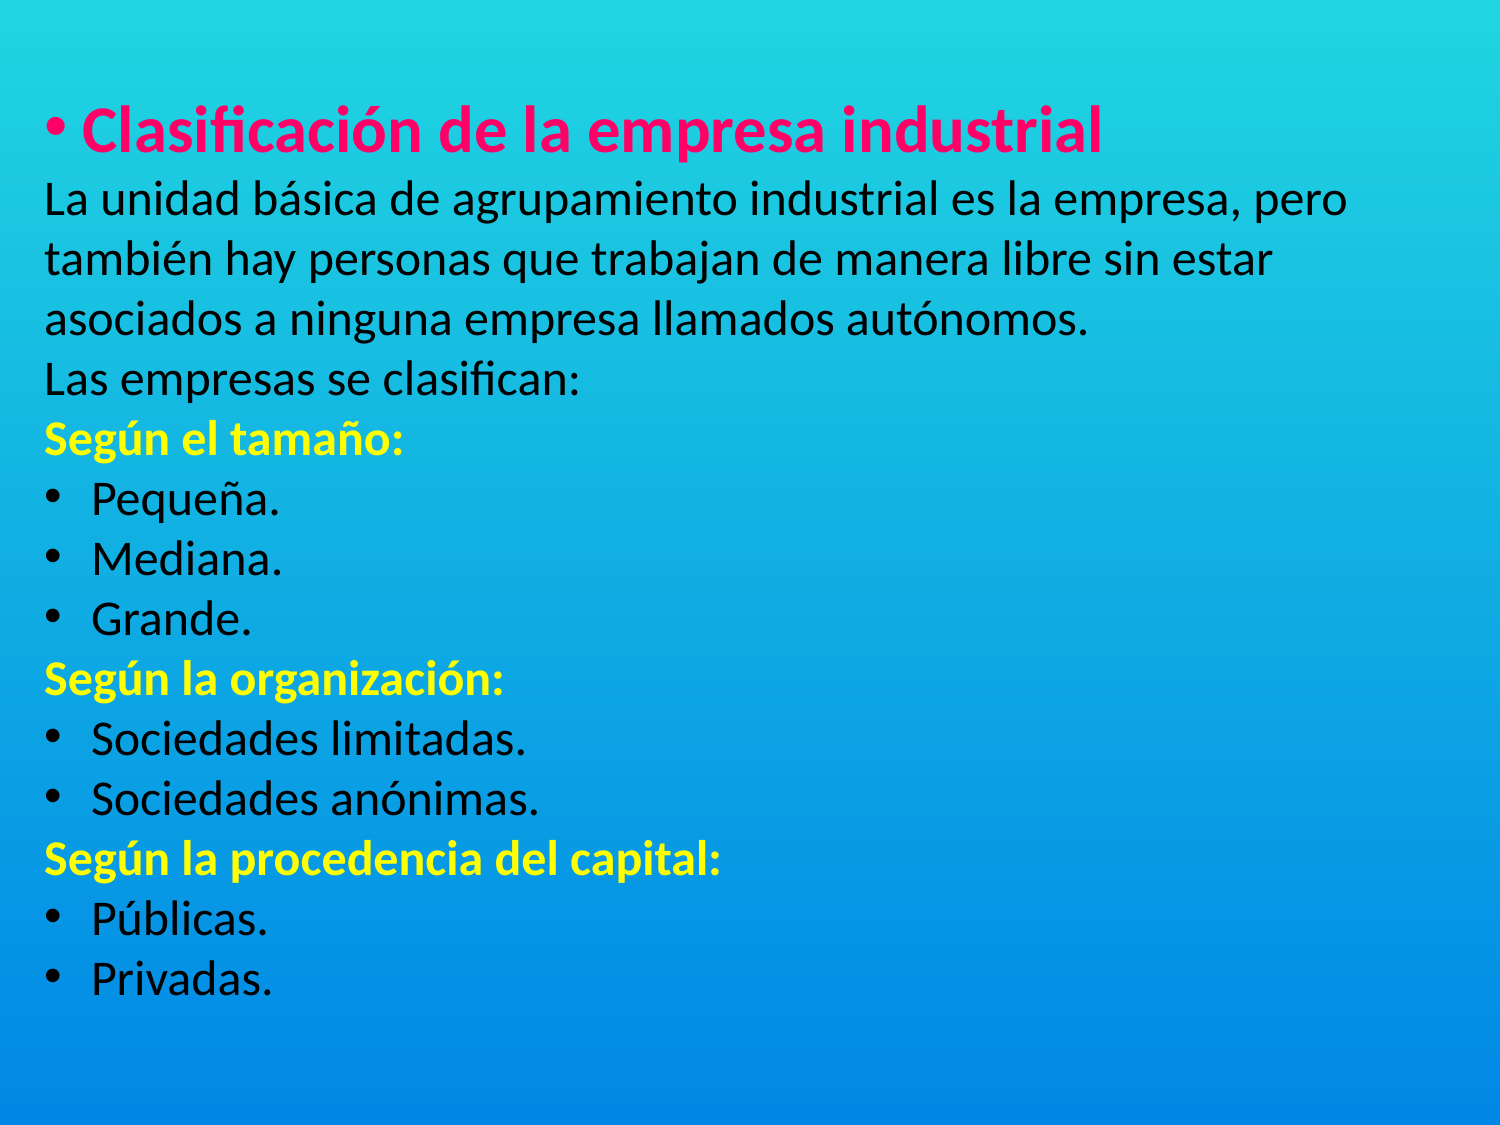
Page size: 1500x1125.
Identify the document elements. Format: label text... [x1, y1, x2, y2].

text_box Clasificación de la empresa industrial La unidad básica de agrupamiento industrial es la empresa, pero también hay personas que trabajan de manera libre sin estar asociados a ninguna empresa llamados autónomos. Las empresas se clasifican: Según el tamaño: Pequeña. Mediana. Grande. Según la organización: Sociedades limitadas. Sociedades anónimas. Según la procedencia del capital: Públicas. Privadas. [29, 78, 1489, 1013]
